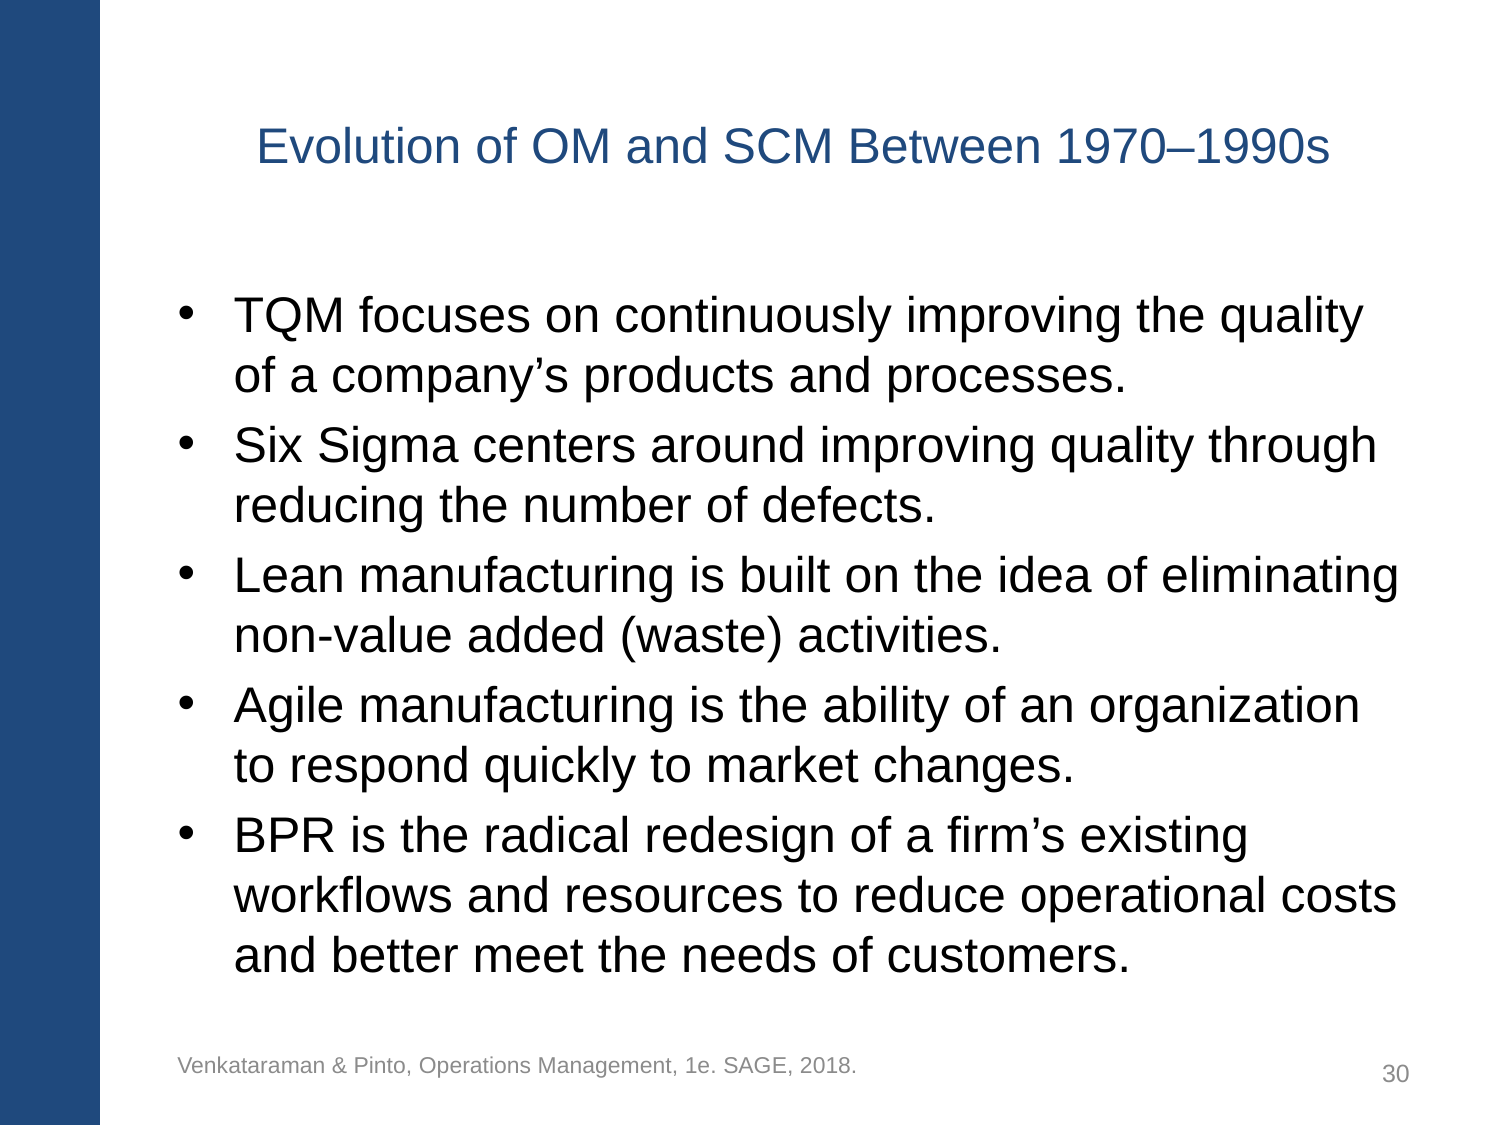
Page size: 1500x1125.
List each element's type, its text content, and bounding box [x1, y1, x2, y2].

title Evolution of OM and SCM Between 1970–1990s [162, 50, 1425, 238]
slide_number 30 [1350, 1042, 1425, 1103]
footer Venkataraman & Pinto, Operations Management, 1e. SAGE, 2018. [162, 1042, 1313, 1103]
list TQM focuses on continuously improving the quality of a company’s products and processes. Six Sigma centers around improving quality through reducing the number of defects. Lean manufacturing is built on the idea of eliminating non-value added (waste) activities. Agile manufacturing is the ability of an organization to respond quickly to market changes. BPR is the radical redesign of a firm’s existing workflows and resources to reduce operational costs and better meet the needs of customers. [162, 275, 1425, 1005]
